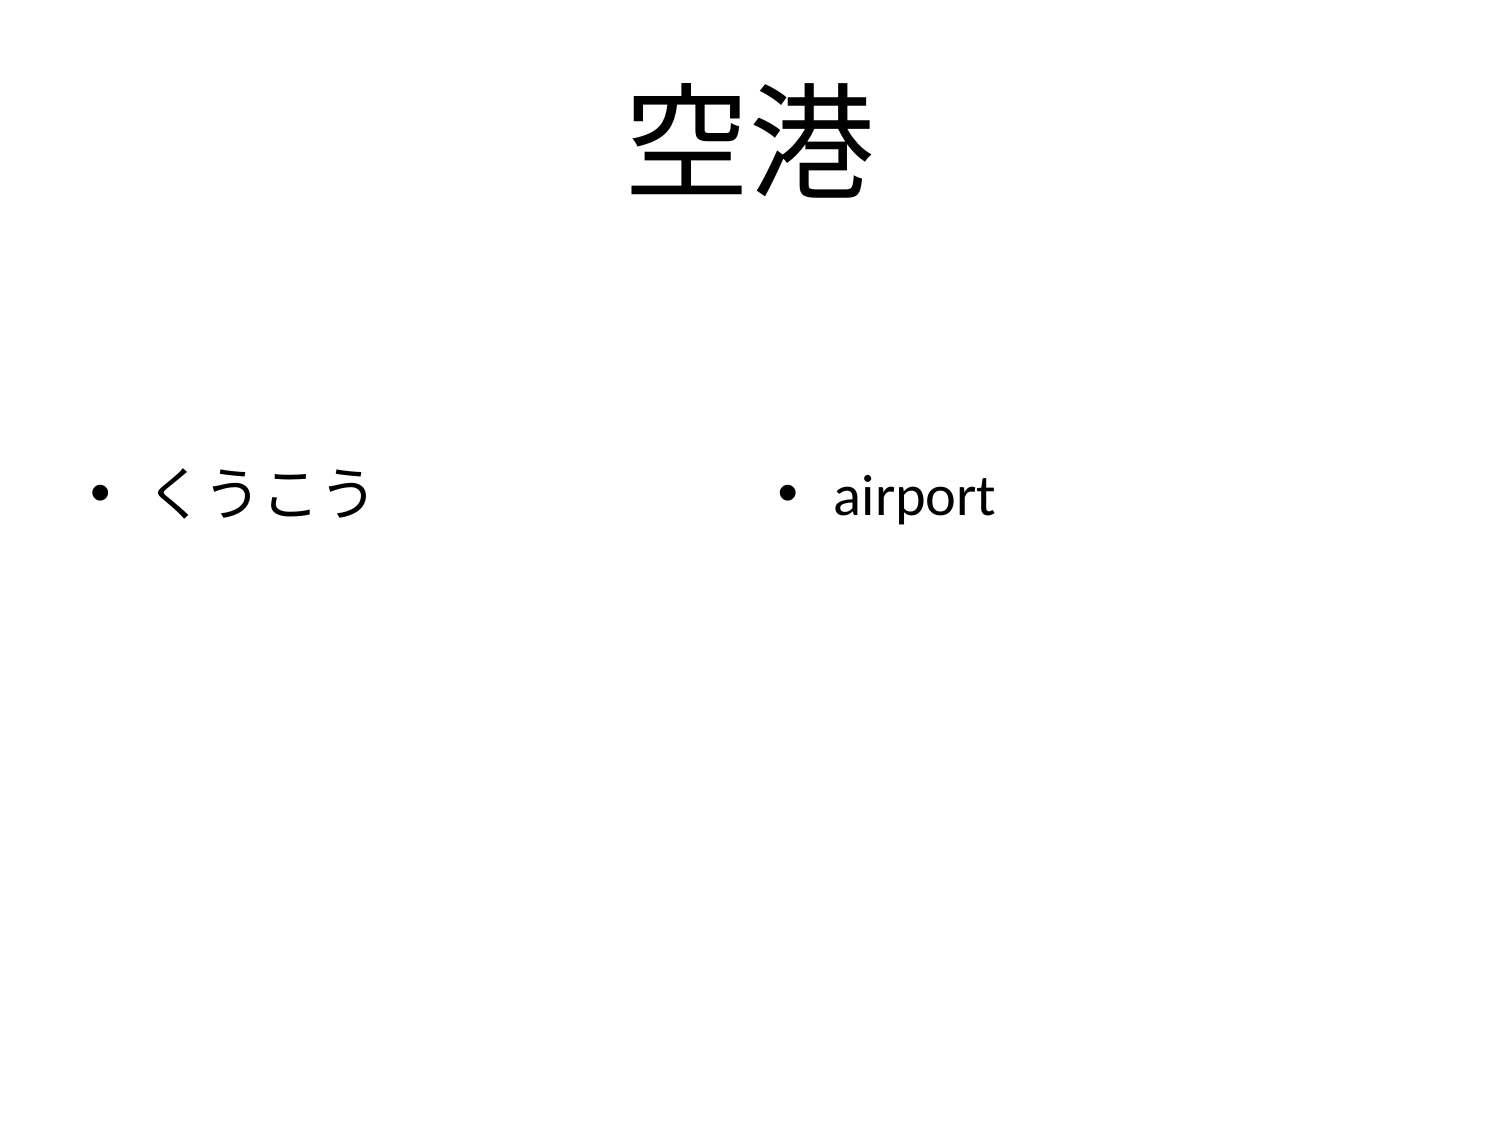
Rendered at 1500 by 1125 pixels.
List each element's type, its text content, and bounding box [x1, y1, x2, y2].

list airport [762, 449, 1426, 1006]
list くうこう [74, 449, 738, 1006]
title 空港 [74, 44, 1426, 233]
